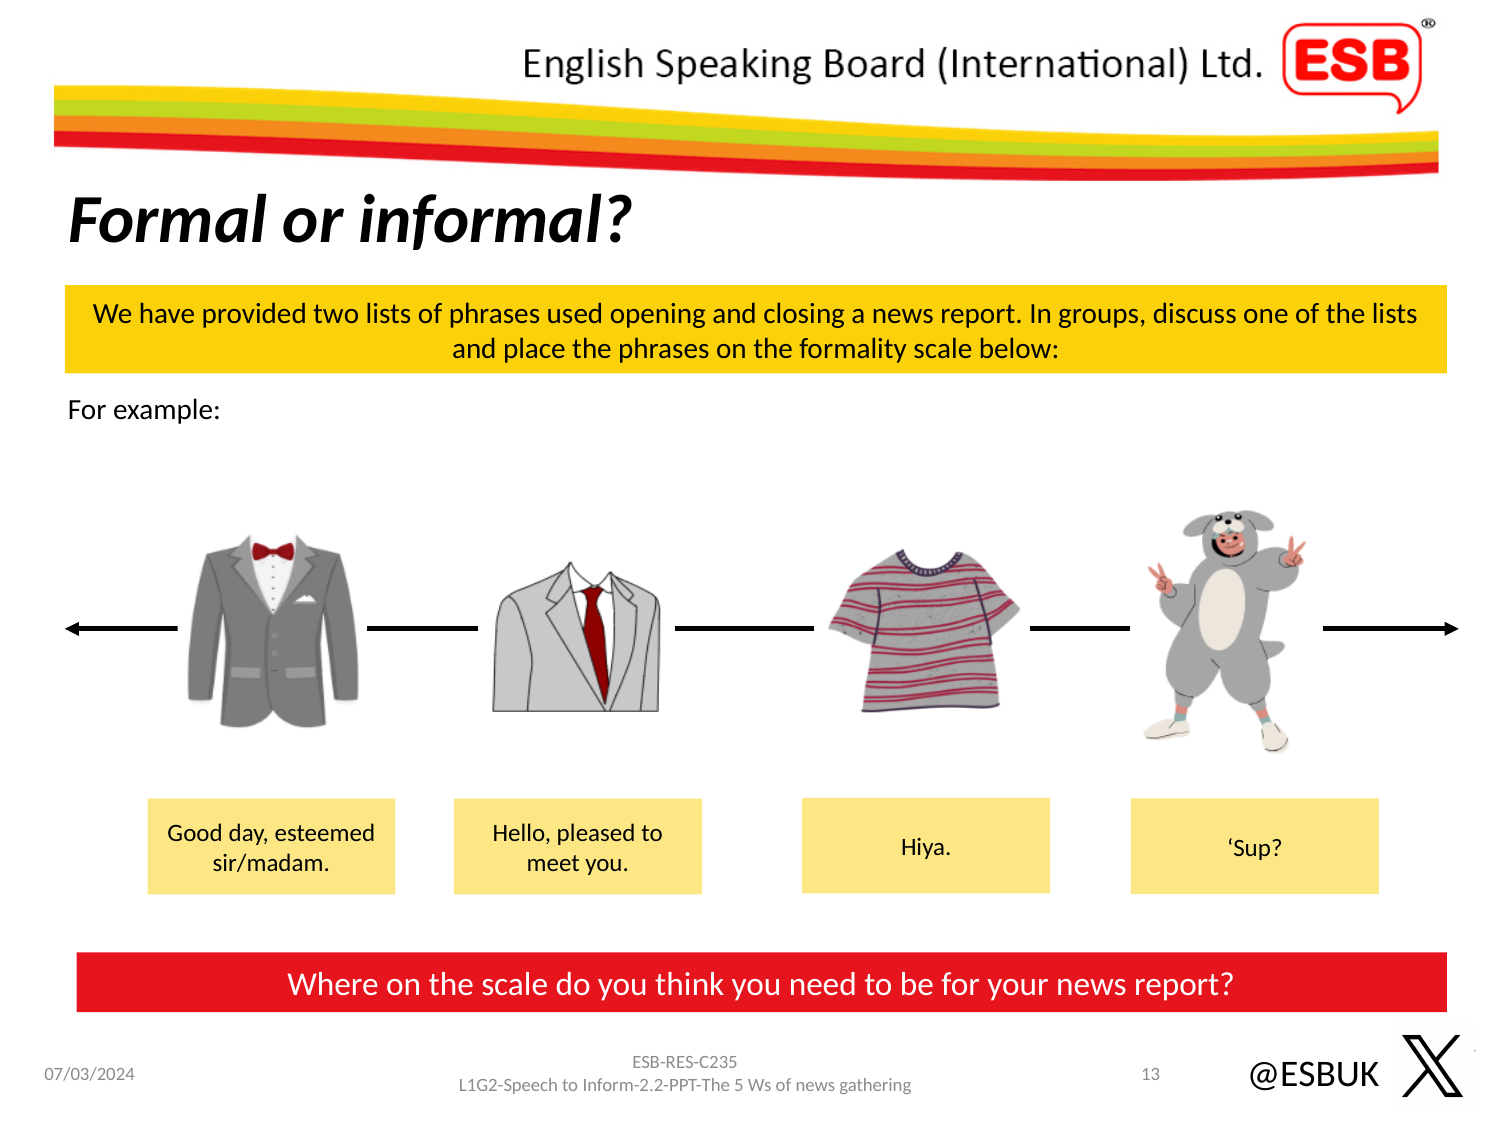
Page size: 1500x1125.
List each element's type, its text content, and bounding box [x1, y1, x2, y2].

picture [0, 0, 1500, 189]
text_box Hiya. [801, 797, 1051, 894]
text_box Good day, esteemed sir/madam. [146, 798, 397, 895]
picture [1130, 488, 1323, 770]
title Formal or informal? [53, 155, 1347, 286]
picture [814, 529, 1030, 728]
footer ESB-RES-C235 L1G2-Speech to Inform-2.2-PPT-The 5 Ws of news gathering [395, 1042, 930, 1103]
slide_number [29, 1042, 367, 1103]
text_box ‘Sup? [1130, 797, 1380, 895]
text_box We have provided two lists of phrases used opening and closing a news report. In groups, discuss one of the lists and place the phrases on the formality scale below: [64, 284, 1448, 374]
text_box Hello, pleased to meet you. [453, 798, 703, 895]
picture [177, 511, 367, 746]
picture [1394, 1022, 1476, 1110]
text_box Where on the scale do you think you need to be for your news report? [76, 951, 1448, 1013]
slide_number 13 [930, 1042, 1176, 1103]
text_box For example: [53, 382, 443, 433]
picture [477, 538, 675, 737]
